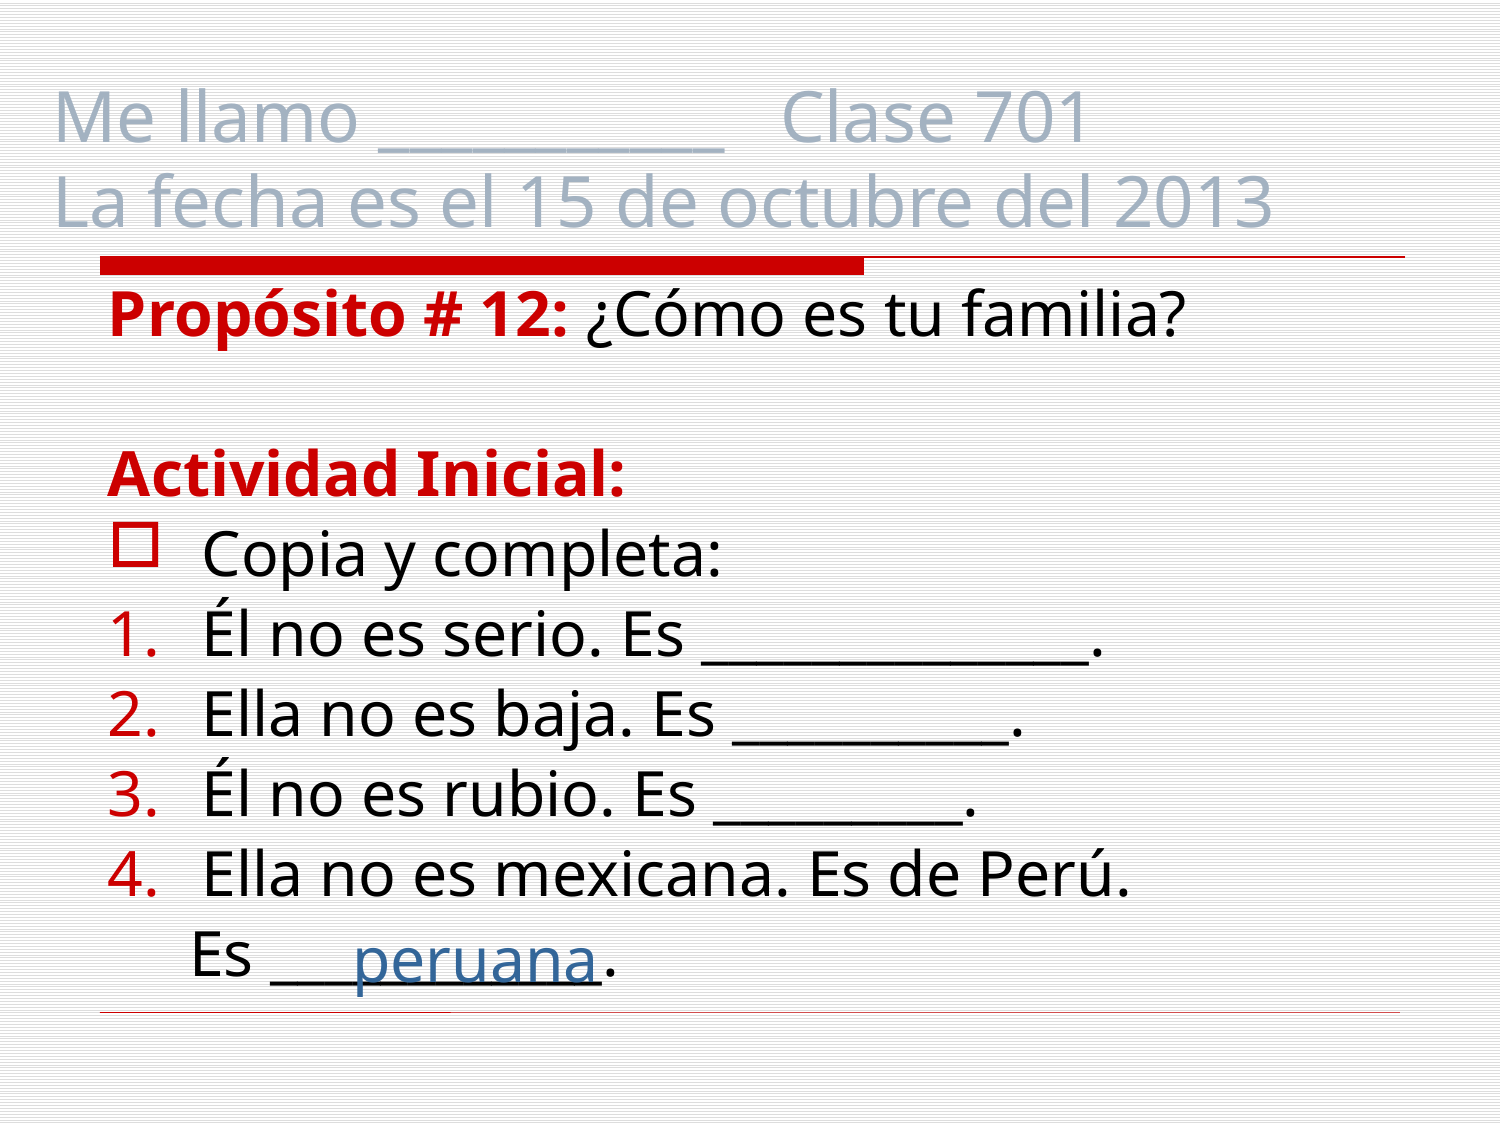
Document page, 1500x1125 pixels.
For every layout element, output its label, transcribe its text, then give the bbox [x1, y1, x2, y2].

title Me llamo ___________ Clase 701 La fecha es el 15 de octubre del 2013 [37, 50, 1463, 250]
text_box peruana [337, 912, 938, 1003]
list Propósito # 12: ¿Cómo es tu familia? Actividad Inicial: Copia y completa: Él no es serio. Es ______________. Ella no es baja. Es __________. Él no es rubio. Es _________. Ella no es mexicana. Es de Perú. Es ____________. [92, 275, 1406, 1038]
